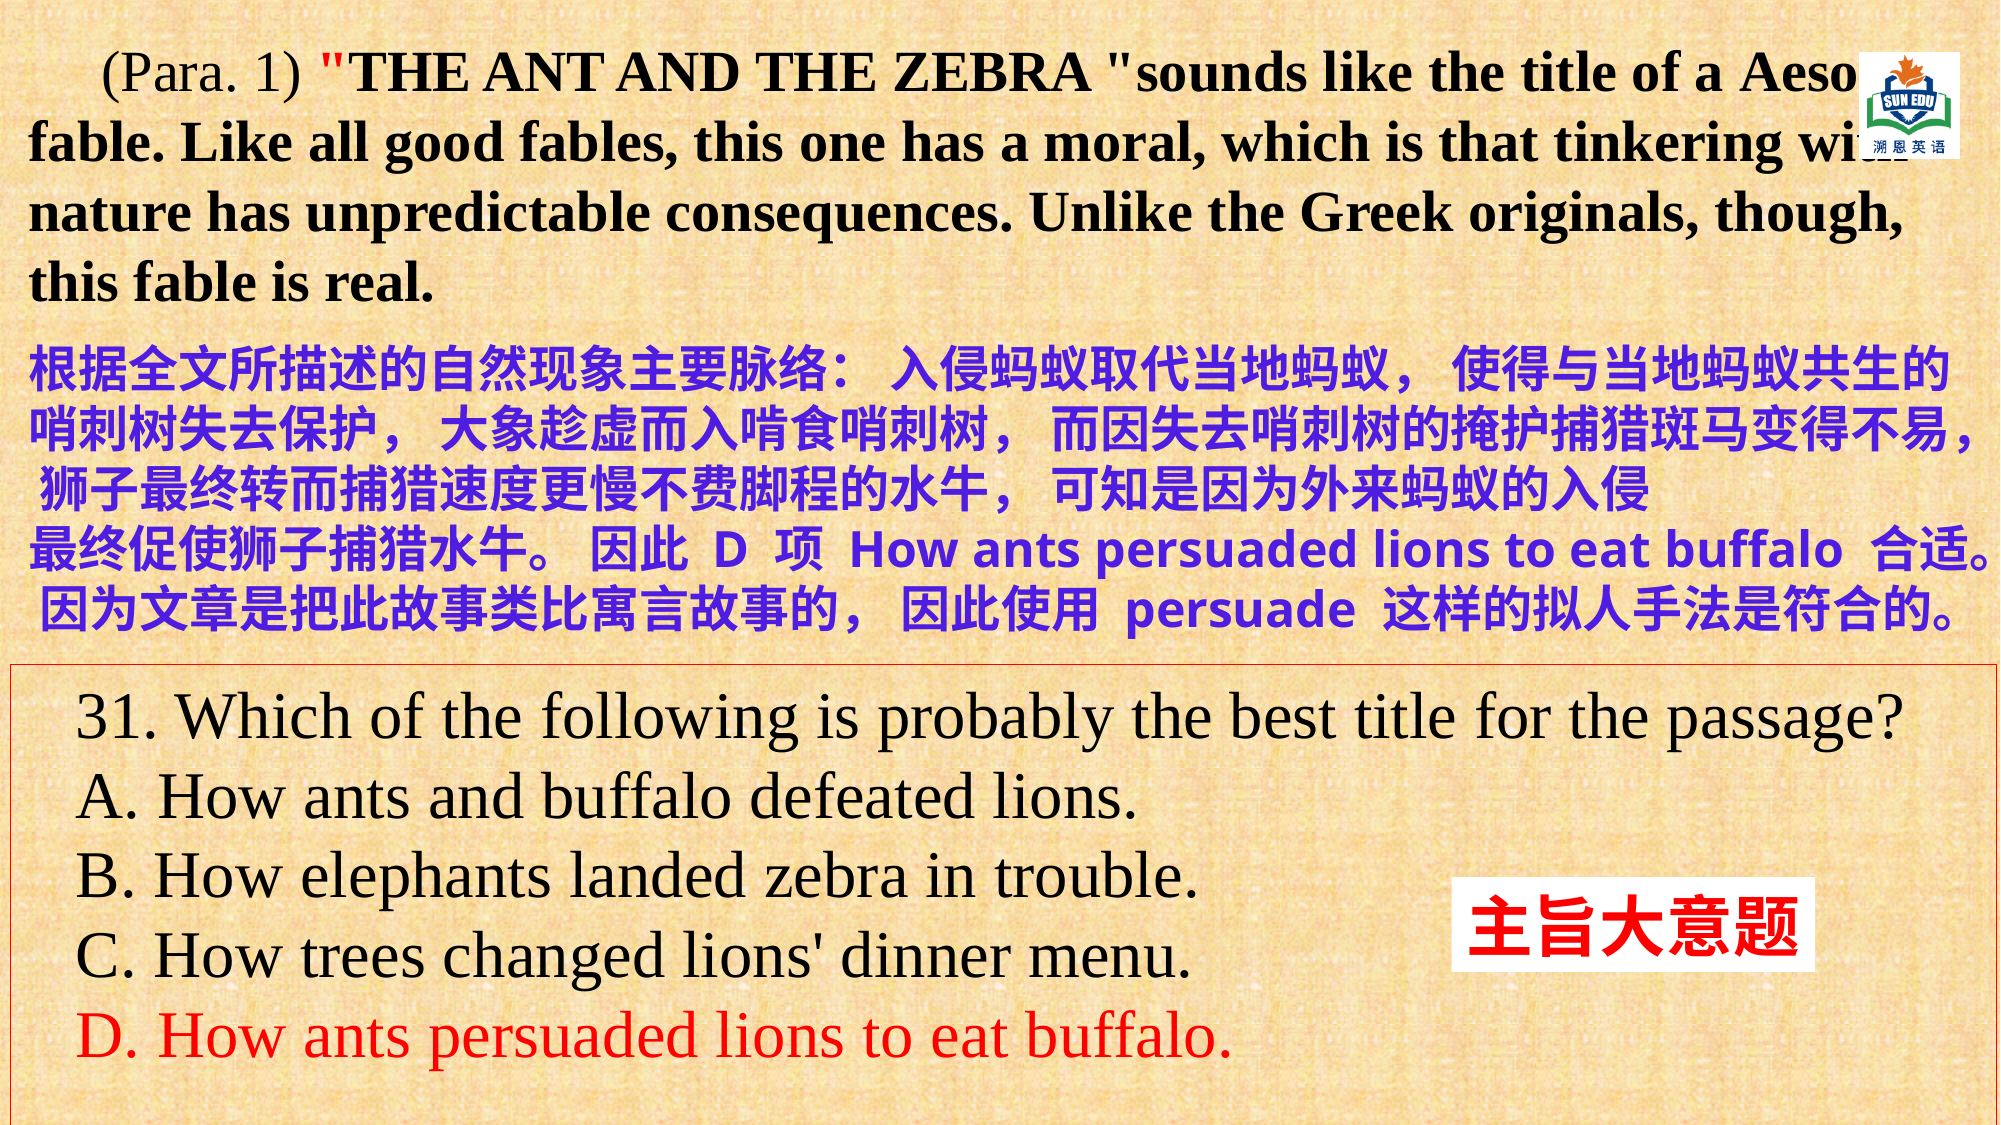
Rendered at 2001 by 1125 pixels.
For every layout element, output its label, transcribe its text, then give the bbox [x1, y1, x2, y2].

text_box (Para. 1) "THE ANT AND THE ZEBRA "sounds like the title of a Aesop's fable. Like all good fables, this one has a moral, which is that tinkering with nature has unpredictable consequences. Unlike the Greek originals, though, this fable is real. [13, 25, 1965, 321]
picture [0, 0, 2001, 1125]
text_box 主旨大意题 [1451, 877, 1816, 972]
text_box 根据全文所描述的自然现象主要脉络： 入侵蚂蚁取代当地蚂蚁， 使得与当地蚂蚁共生的哨刺树失去保护， 大象趁虚而入啃食哨刺树， 而因失去哨刺树的掩护捕猎斑马变得不易， 狮子最终转而捕猎速度更慢不费脚程的水牛， 可知是因为外来蚂蚁的入侵 最终促使狮子捕猎水牛。 因此 D 项 How ants persuaded lions to eat buffalo 合适。 因为文章是把此故事类比寓言故事的， 因此使用 persuade 这样的拟人手法是符合的。 [13, 330, 2000, 765]
text_box 31. Which of the following is probably the best title for the passage? A. How ants and buffalo defeated lions. B. How elephants landed zebra in trouble. C. How trees changed lions' dinner menu. D. How ants persuaded lions to eat buffalo. [10, 664, 1997, 1125]
